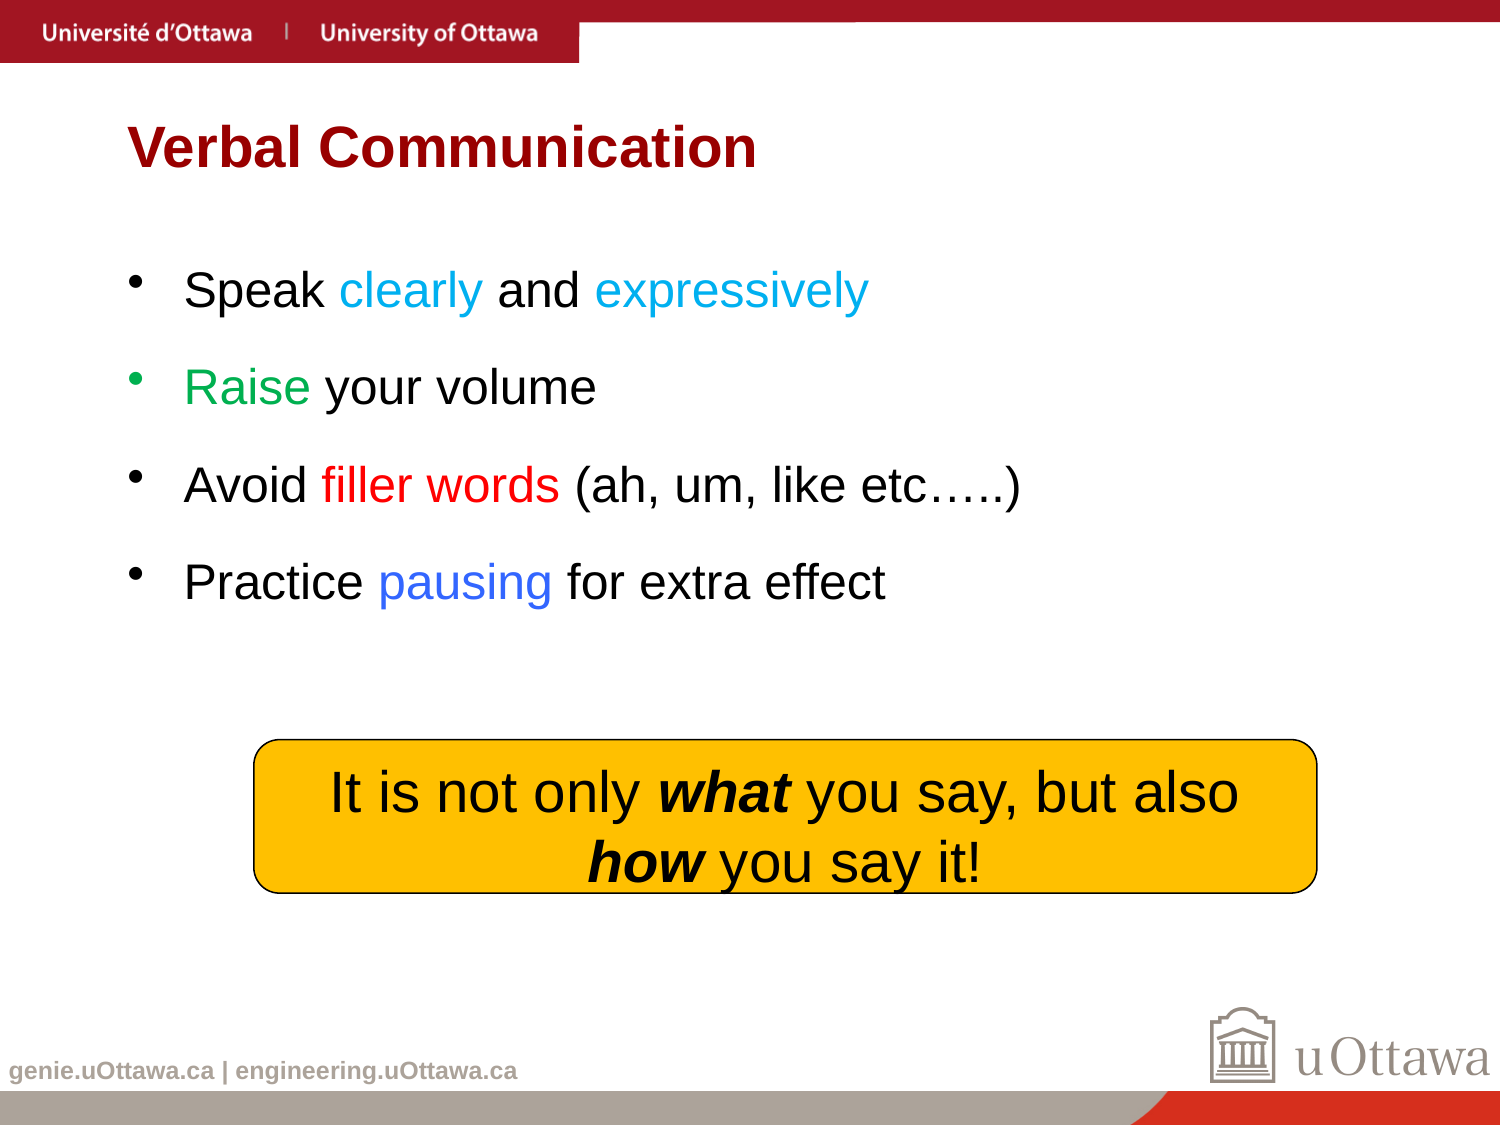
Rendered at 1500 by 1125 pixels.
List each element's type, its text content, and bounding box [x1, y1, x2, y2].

picture [0, 1091, 1500, 1125]
picture [0, 0, 1500, 63]
title Verbal Communication [112, 101, 1188, 213]
picture [1210, 1007, 1490, 1083]
list Speak clearly and expressively Raise your volume Avoid filler words (ah, um, like etc…..) Practice pausing for extra effect [112, 249, 1388, 888]
text_box It is not only what you say, but also how you say it! [253, 739, 1317, 894]
